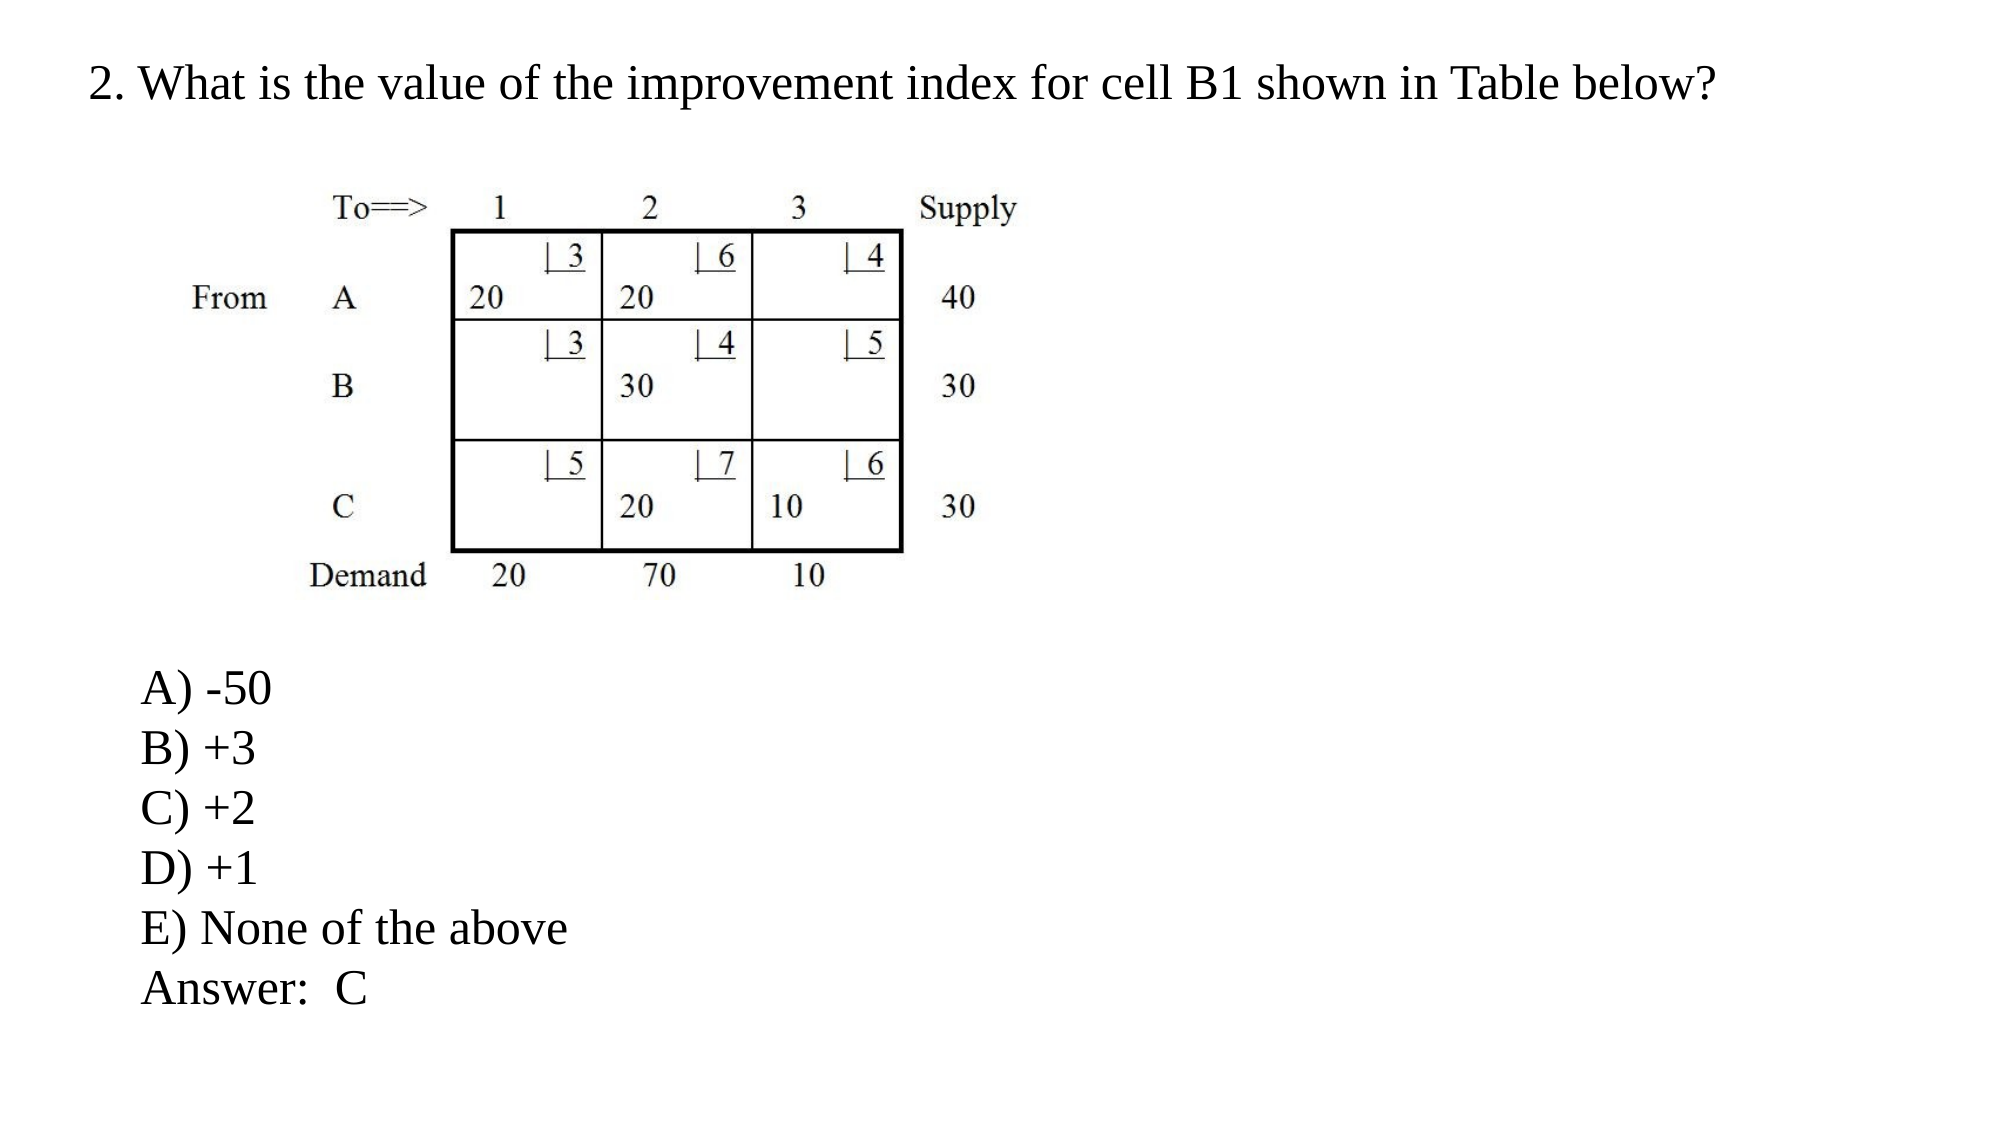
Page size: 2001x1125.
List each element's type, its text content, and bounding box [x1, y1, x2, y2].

text_box A) -50 B) +3 C) +2 D) +1 E) None of the above Answer: C [125, 647, 1126, 1022]
picture [183, 187, 1034, 600]
text_box 2. What is the value of the improvement index for cell B1 shown in Table below? [73, 42, 1891, 117]
